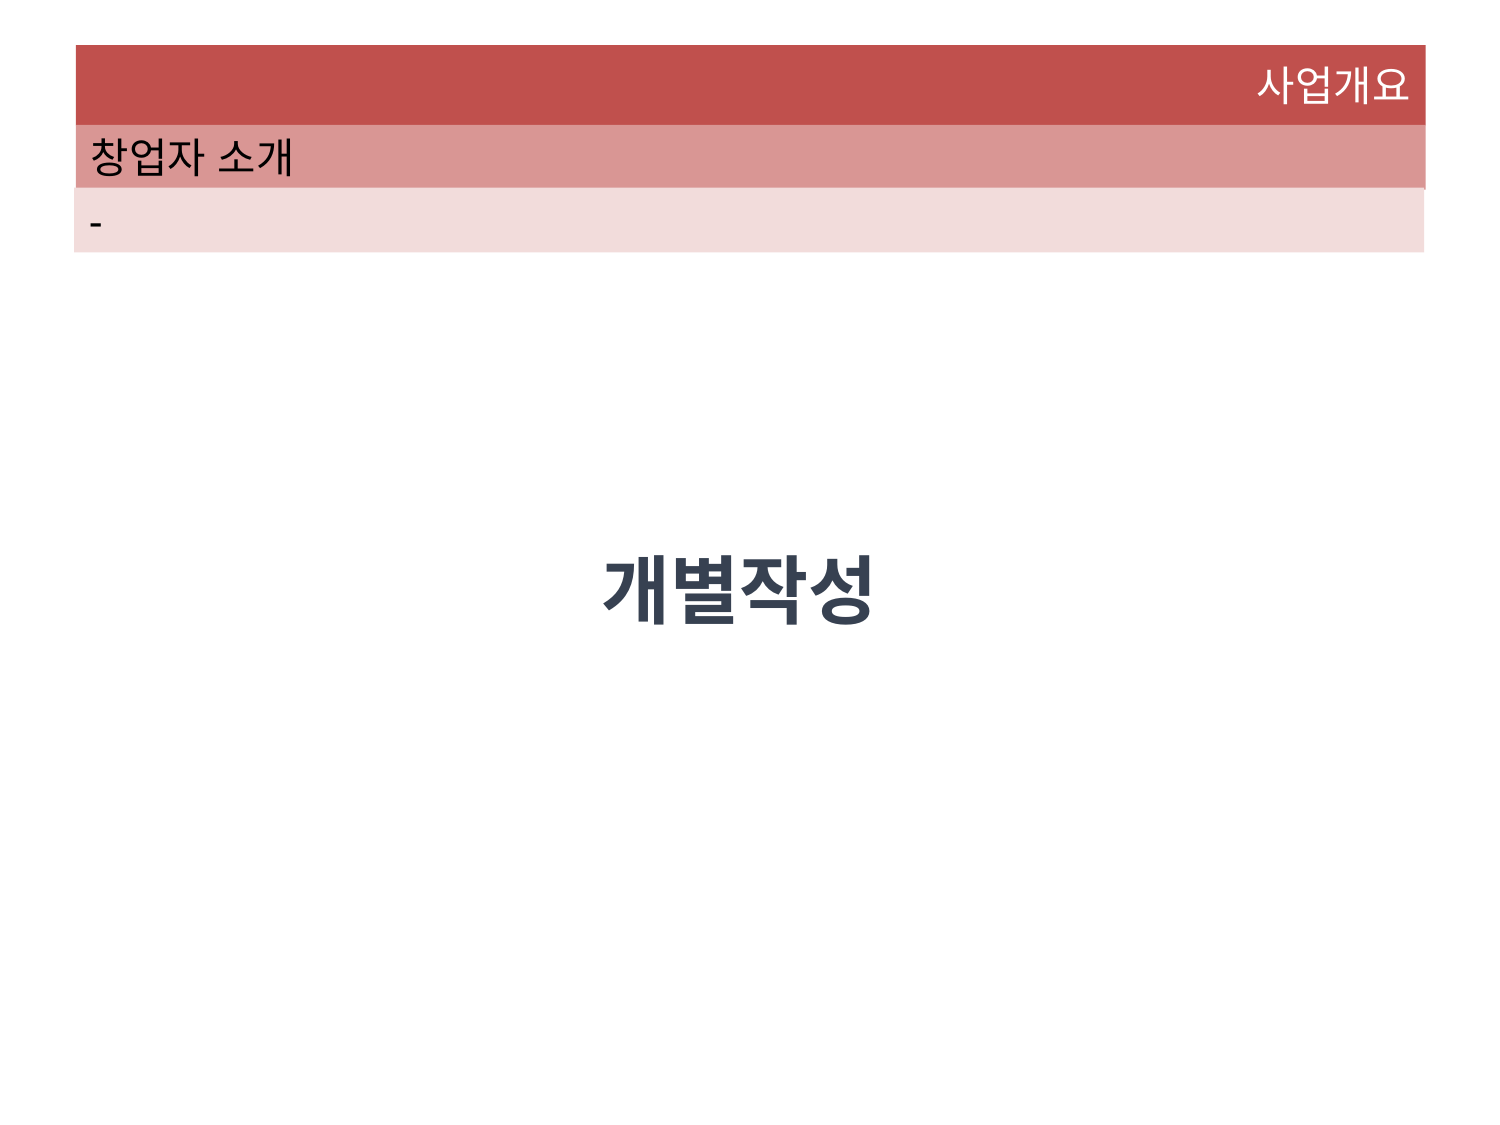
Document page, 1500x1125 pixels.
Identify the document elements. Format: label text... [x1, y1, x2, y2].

list 개별작성 [77, 326, 1402, 988]
text_box 창업자 소개 [75, 124, 1426, 190]
text_box 사업개요 [75, 45, 1426, 124]
text_box - [74, 187, 1425, 253]
